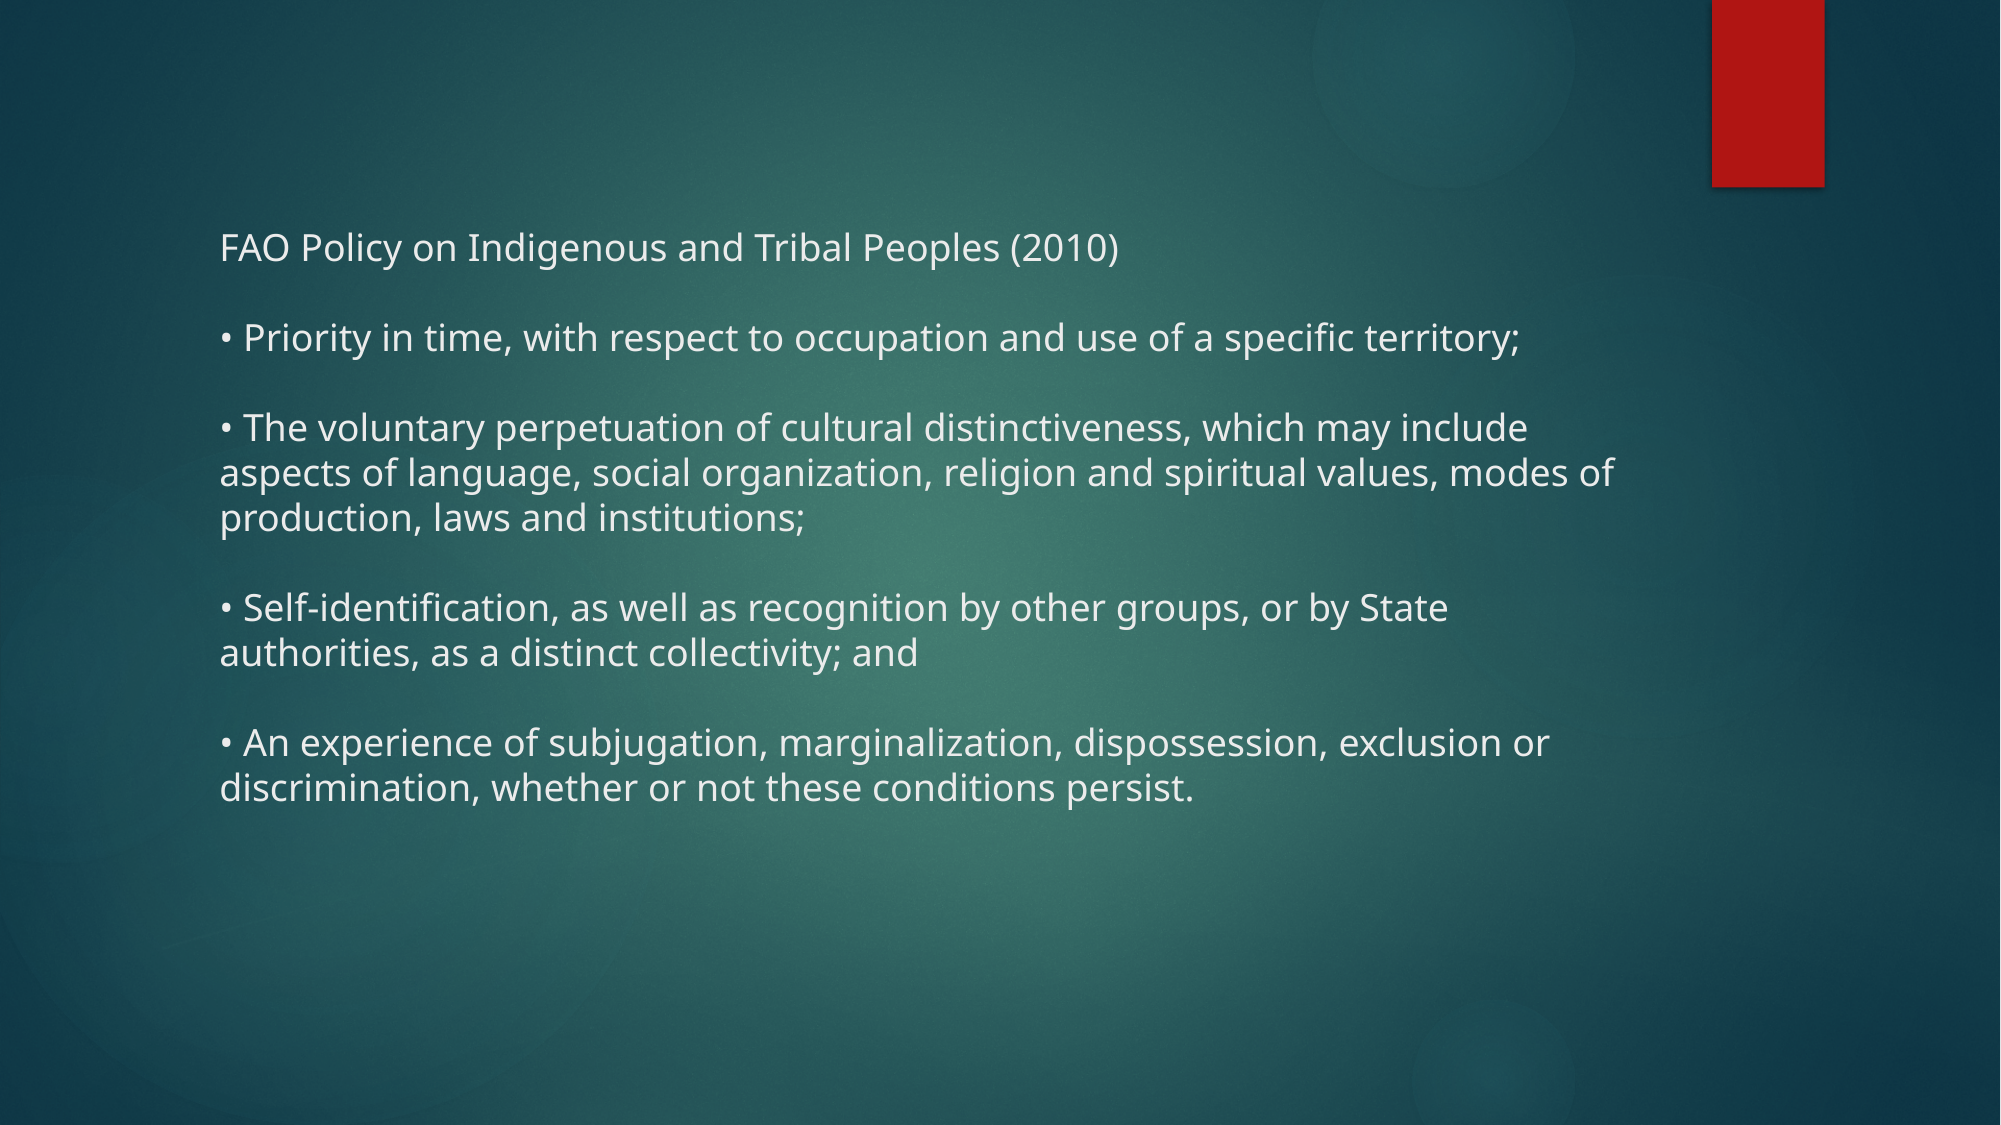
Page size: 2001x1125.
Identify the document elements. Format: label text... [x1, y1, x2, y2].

title FAO Policy on Indigenous and Tribal Peoples (2010) • Priority in time, with respect to occupation and use of a specific territory; • The voluntary perpetuation of cultural distinctiveness, which may include aspects of language, social organization, religion and spiritual values, modes of production, laws and institutions; • Self-identification, as well as recognition by other groups, or by State authorities, as a distinct collectivity; and • An experience of subjugation, marginalization, dispossession, exclusion or discrimination, whether or not these conditions persist. [204, 216, 1645, 970]
